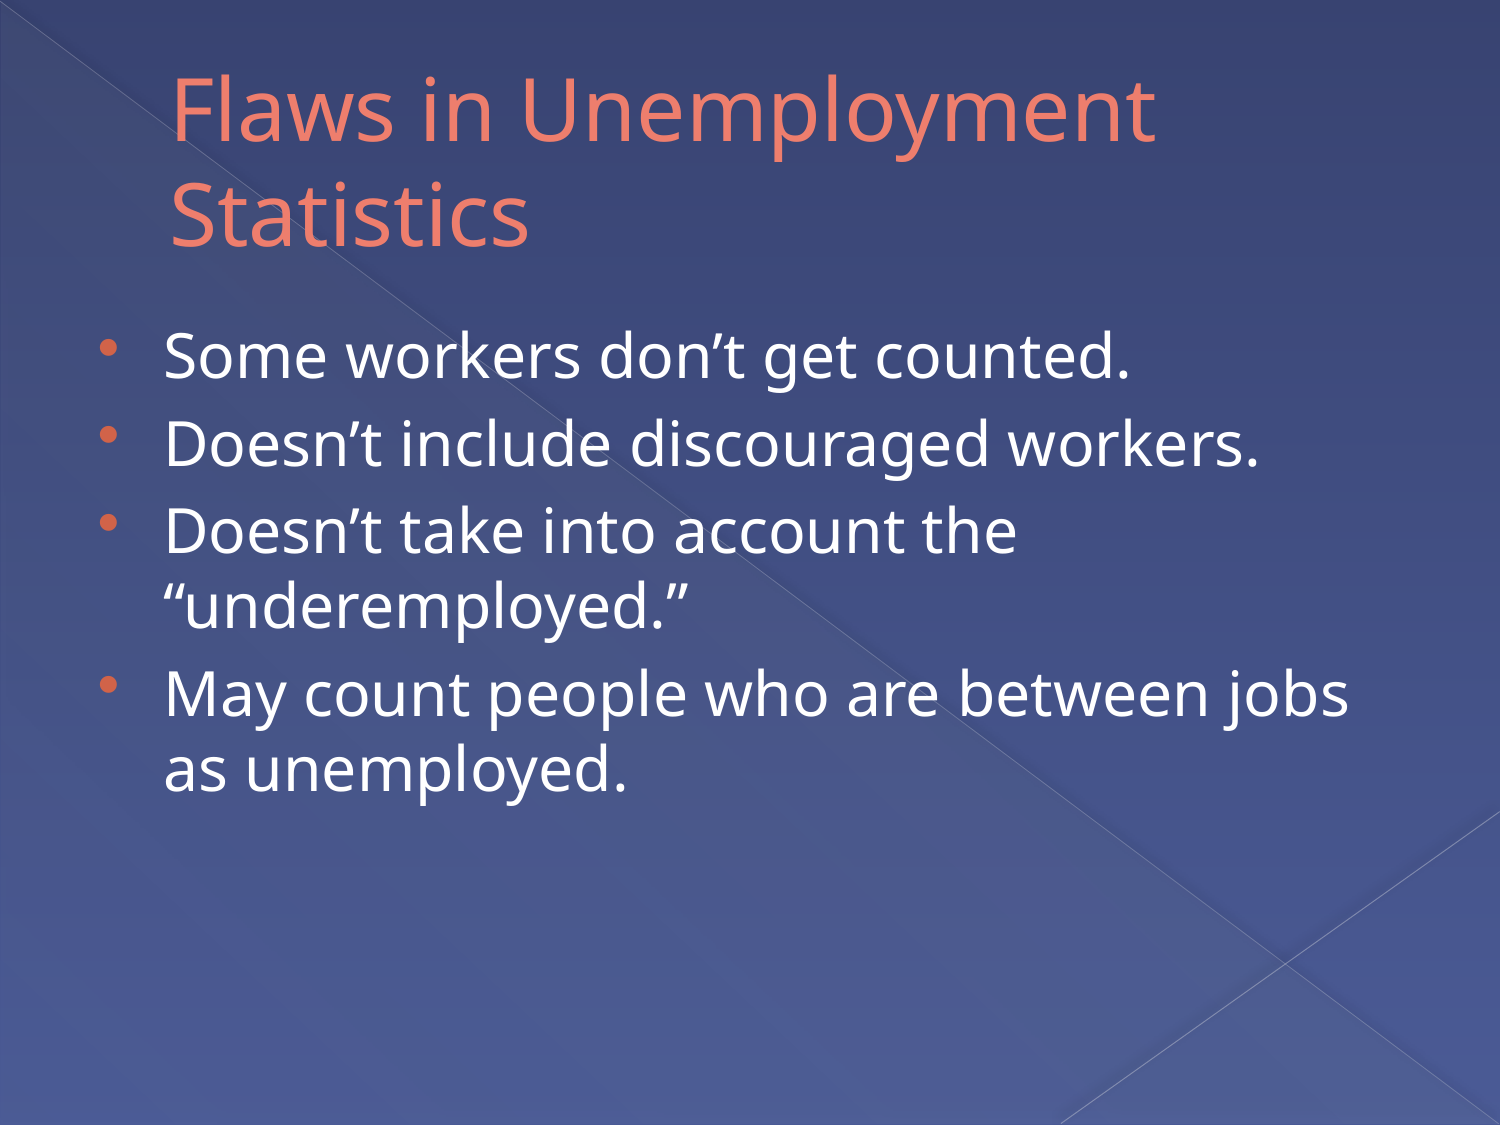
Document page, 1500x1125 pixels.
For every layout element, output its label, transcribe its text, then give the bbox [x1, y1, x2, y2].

list Some workers don’t get counted. Doesn’t include discouraged workers. Doesn’t take into account the “underemployed.” May count people who are between jobs as unemployed. [75, 308, 1425, 1059]
title Flaws in Unemployment Statistics [75, 43, 1425, 274]
